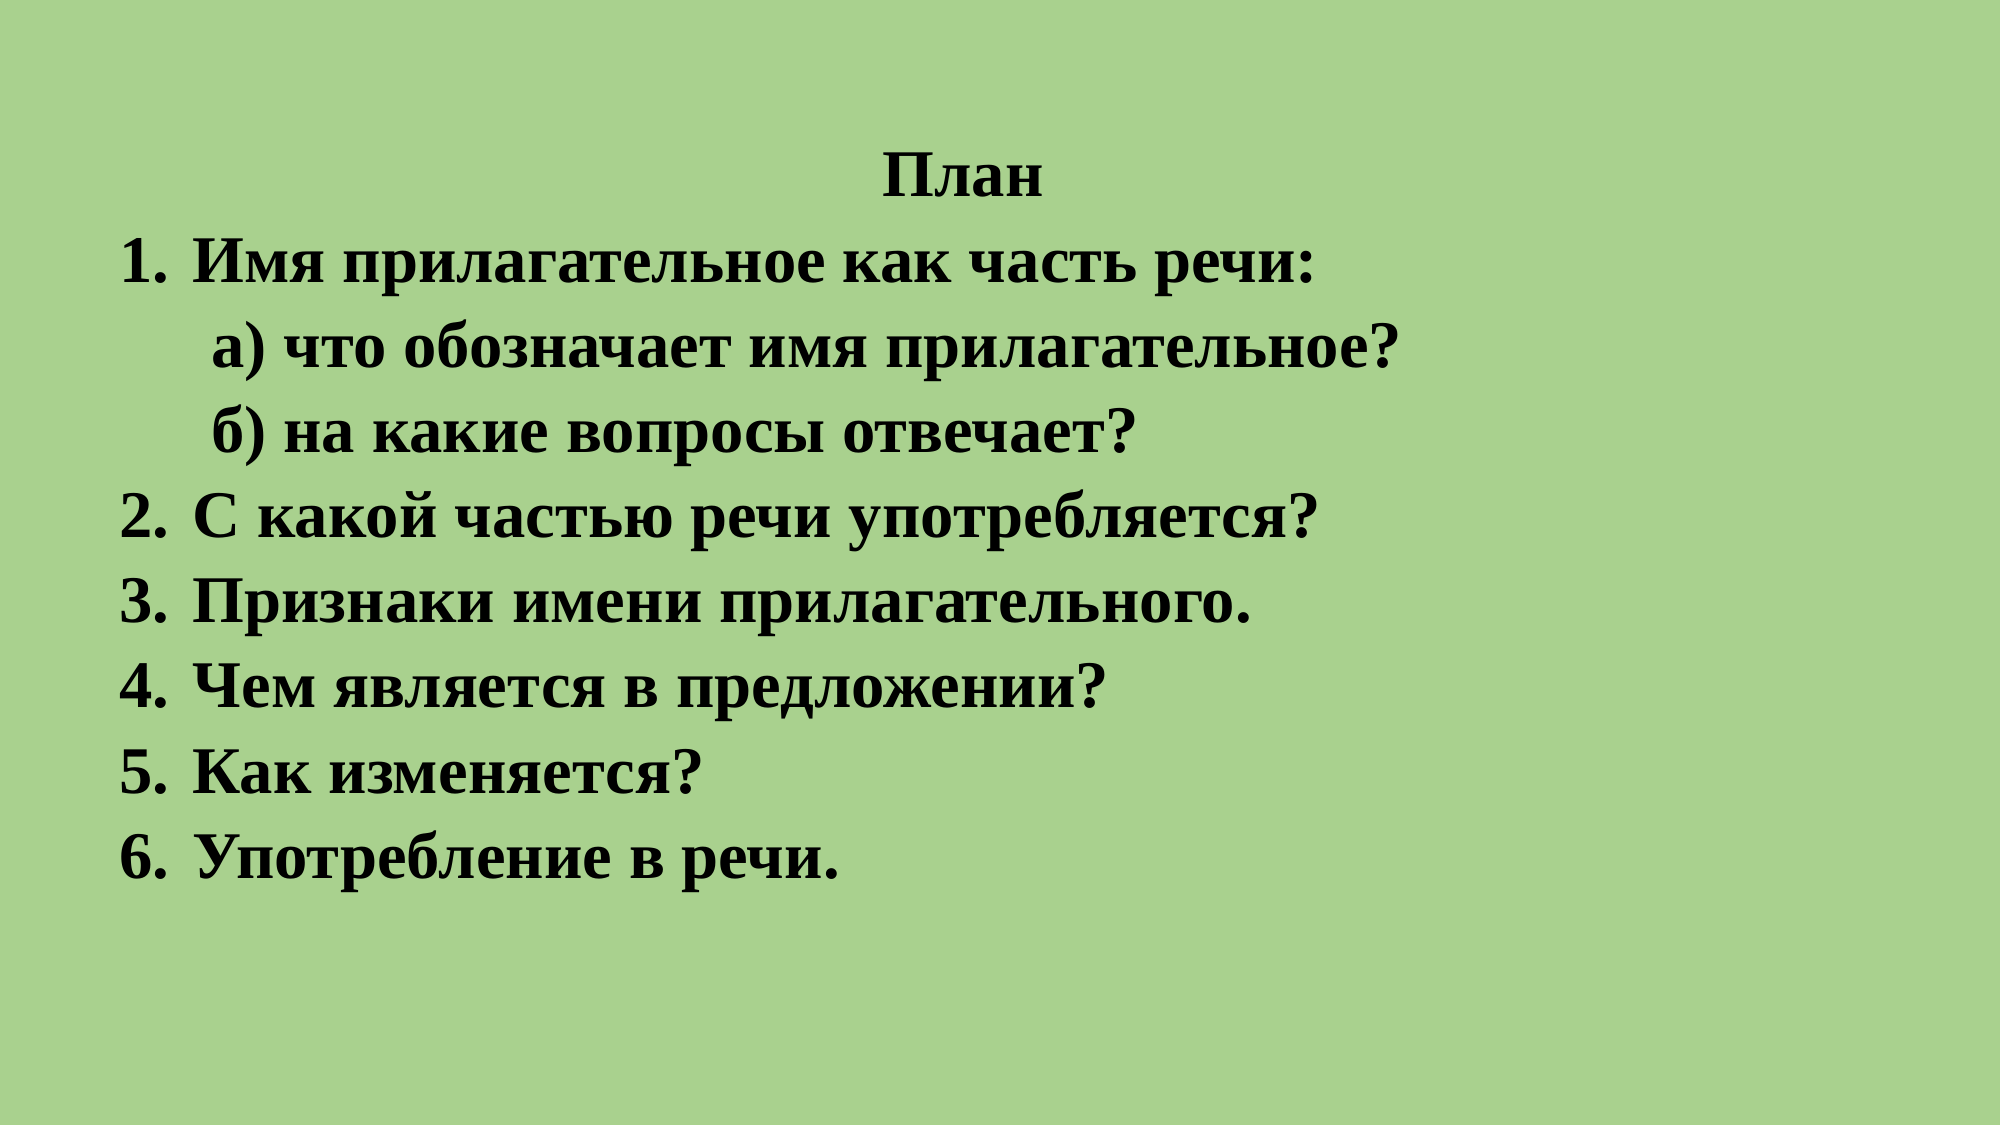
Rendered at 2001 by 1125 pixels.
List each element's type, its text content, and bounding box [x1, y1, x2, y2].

table_header План Имя прилагательное как часть речи: а) что обозначает имя прилагательное? б) на какие вопросы отвечает? С какой частью речи употребляется? Признаки имени прилагательного. Чем является в предложении? Как изменяется? Употребление в речи. [101, 126, 1826, 893]
